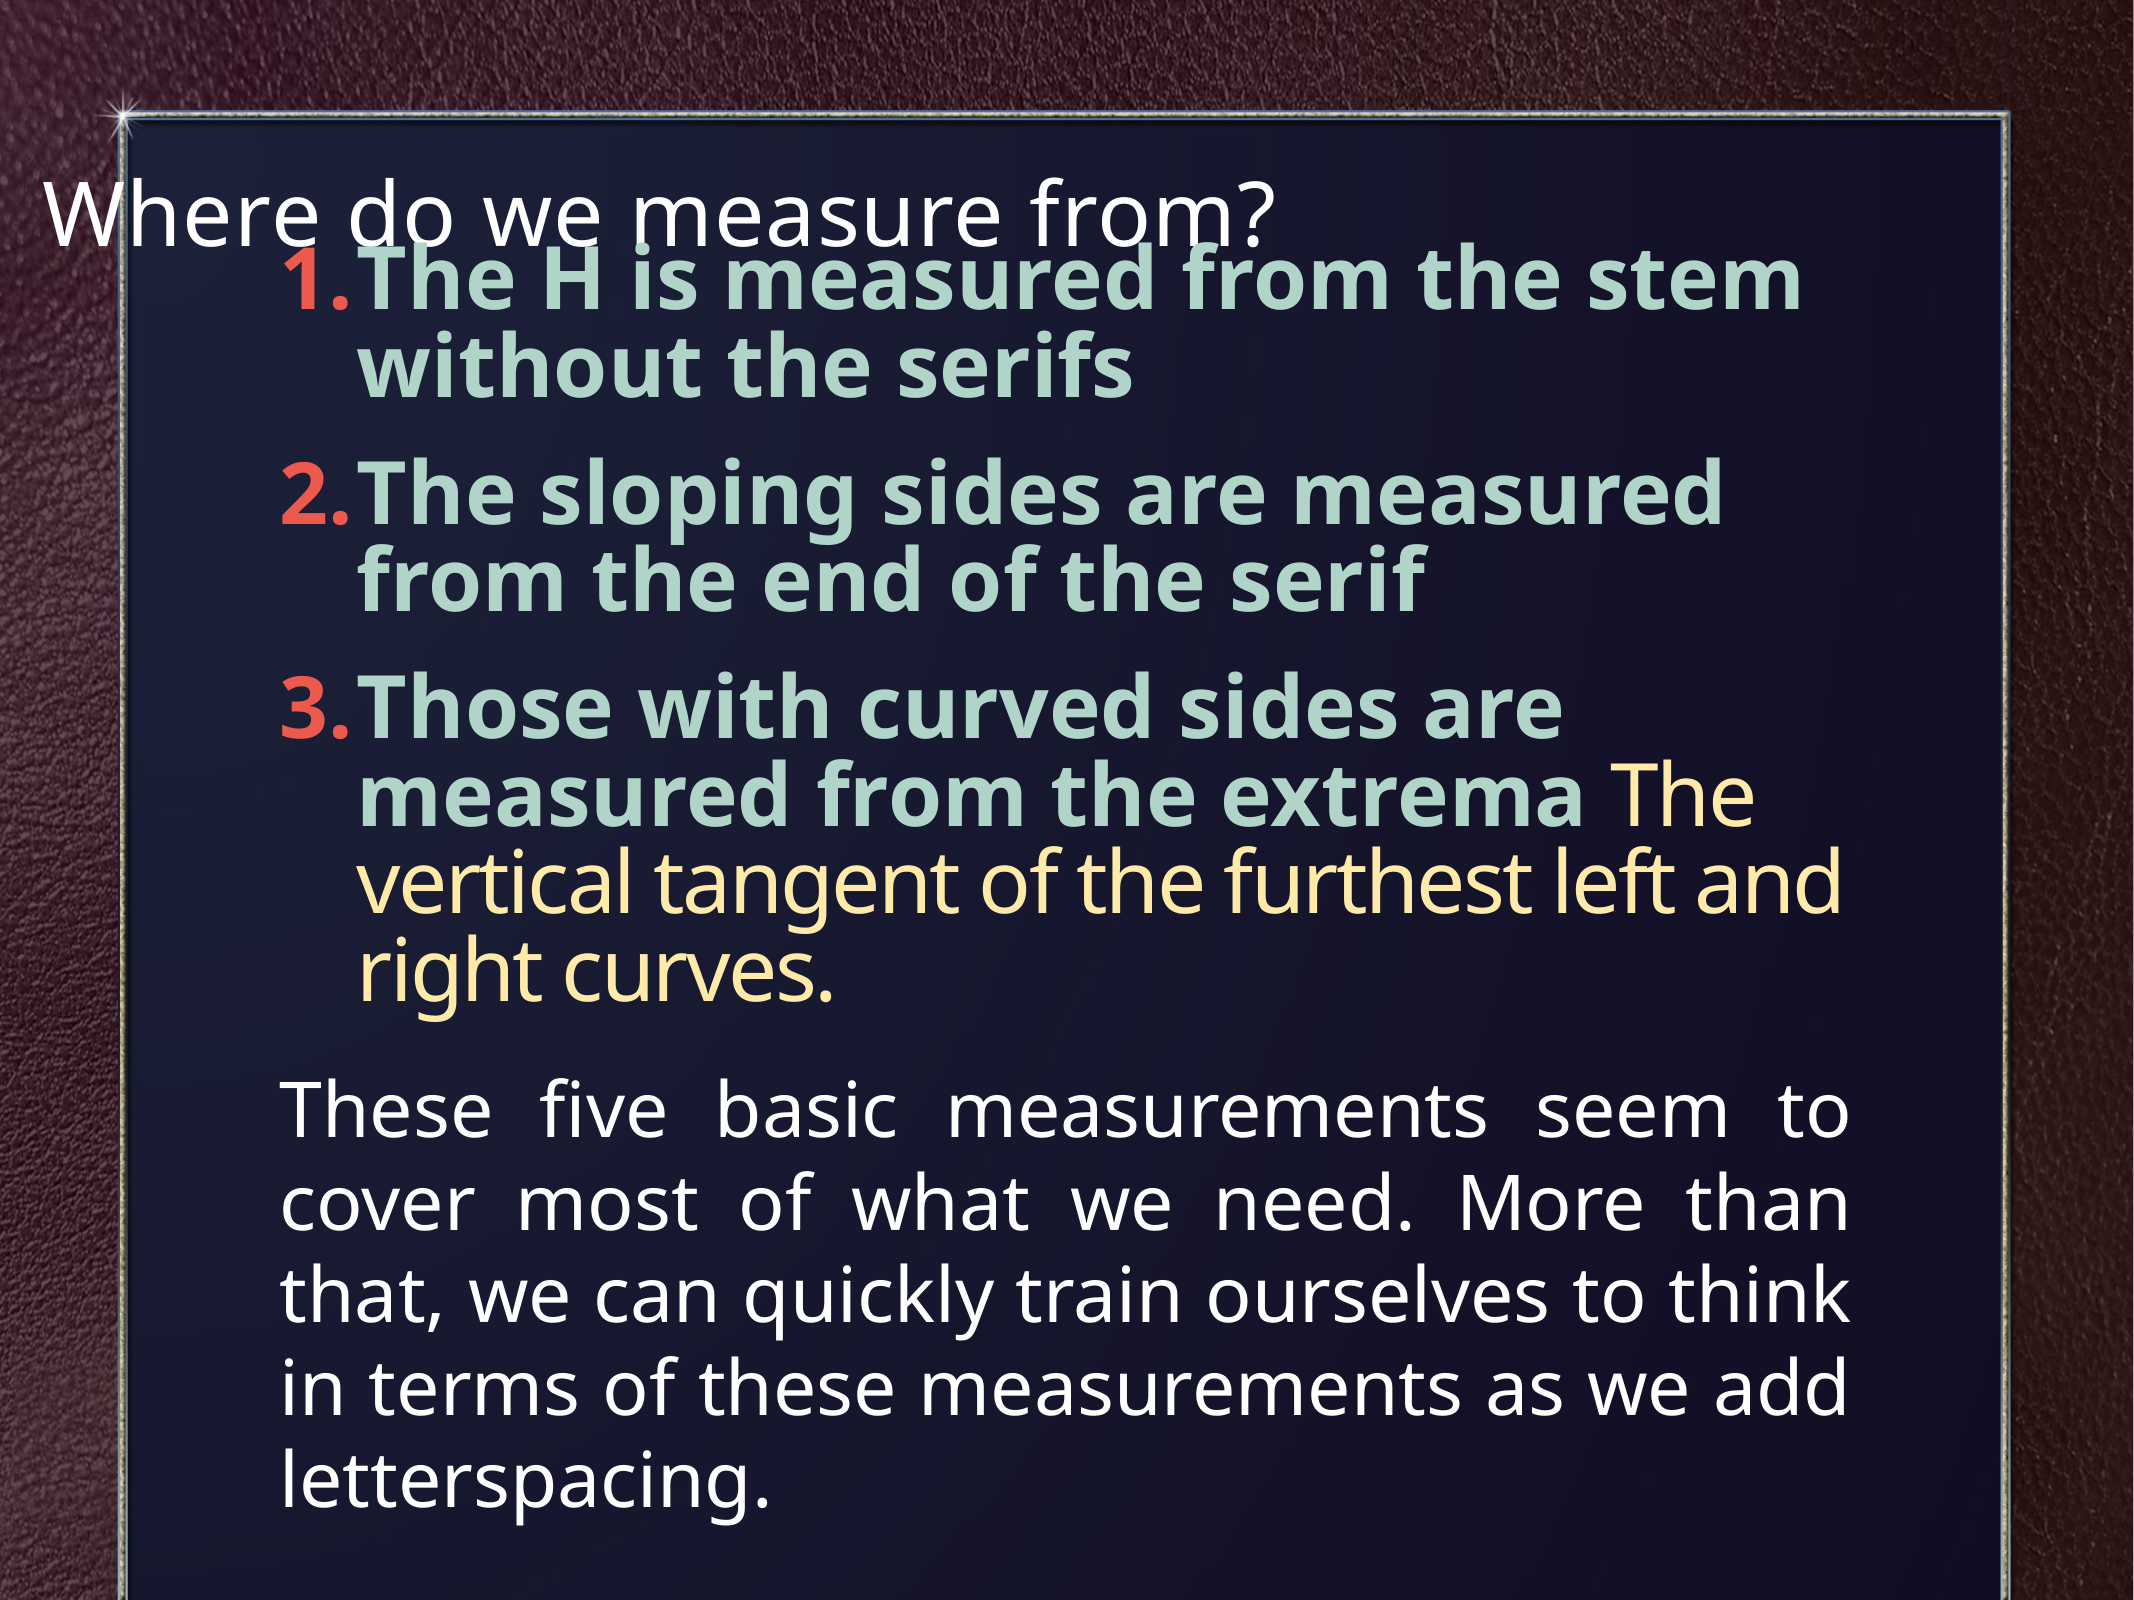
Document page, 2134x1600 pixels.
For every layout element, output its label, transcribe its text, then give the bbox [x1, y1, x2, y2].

text_box The H is measured from the stem without the serifs The sloping sides are measured from the end of the serif Those with curved sides are measured from the extrema The vertical tangent of the furthest left and right curves. These five basic measurements seem to cover most of what we need. More than that, we can quickly train ourselves to think in terms of these measurements as we add letterspacing. [271, 231, 1862, 1532]
text_box Where do we measure from? [34, 148, 1287, 273]
picture [0, 0, 2134, 1600]
